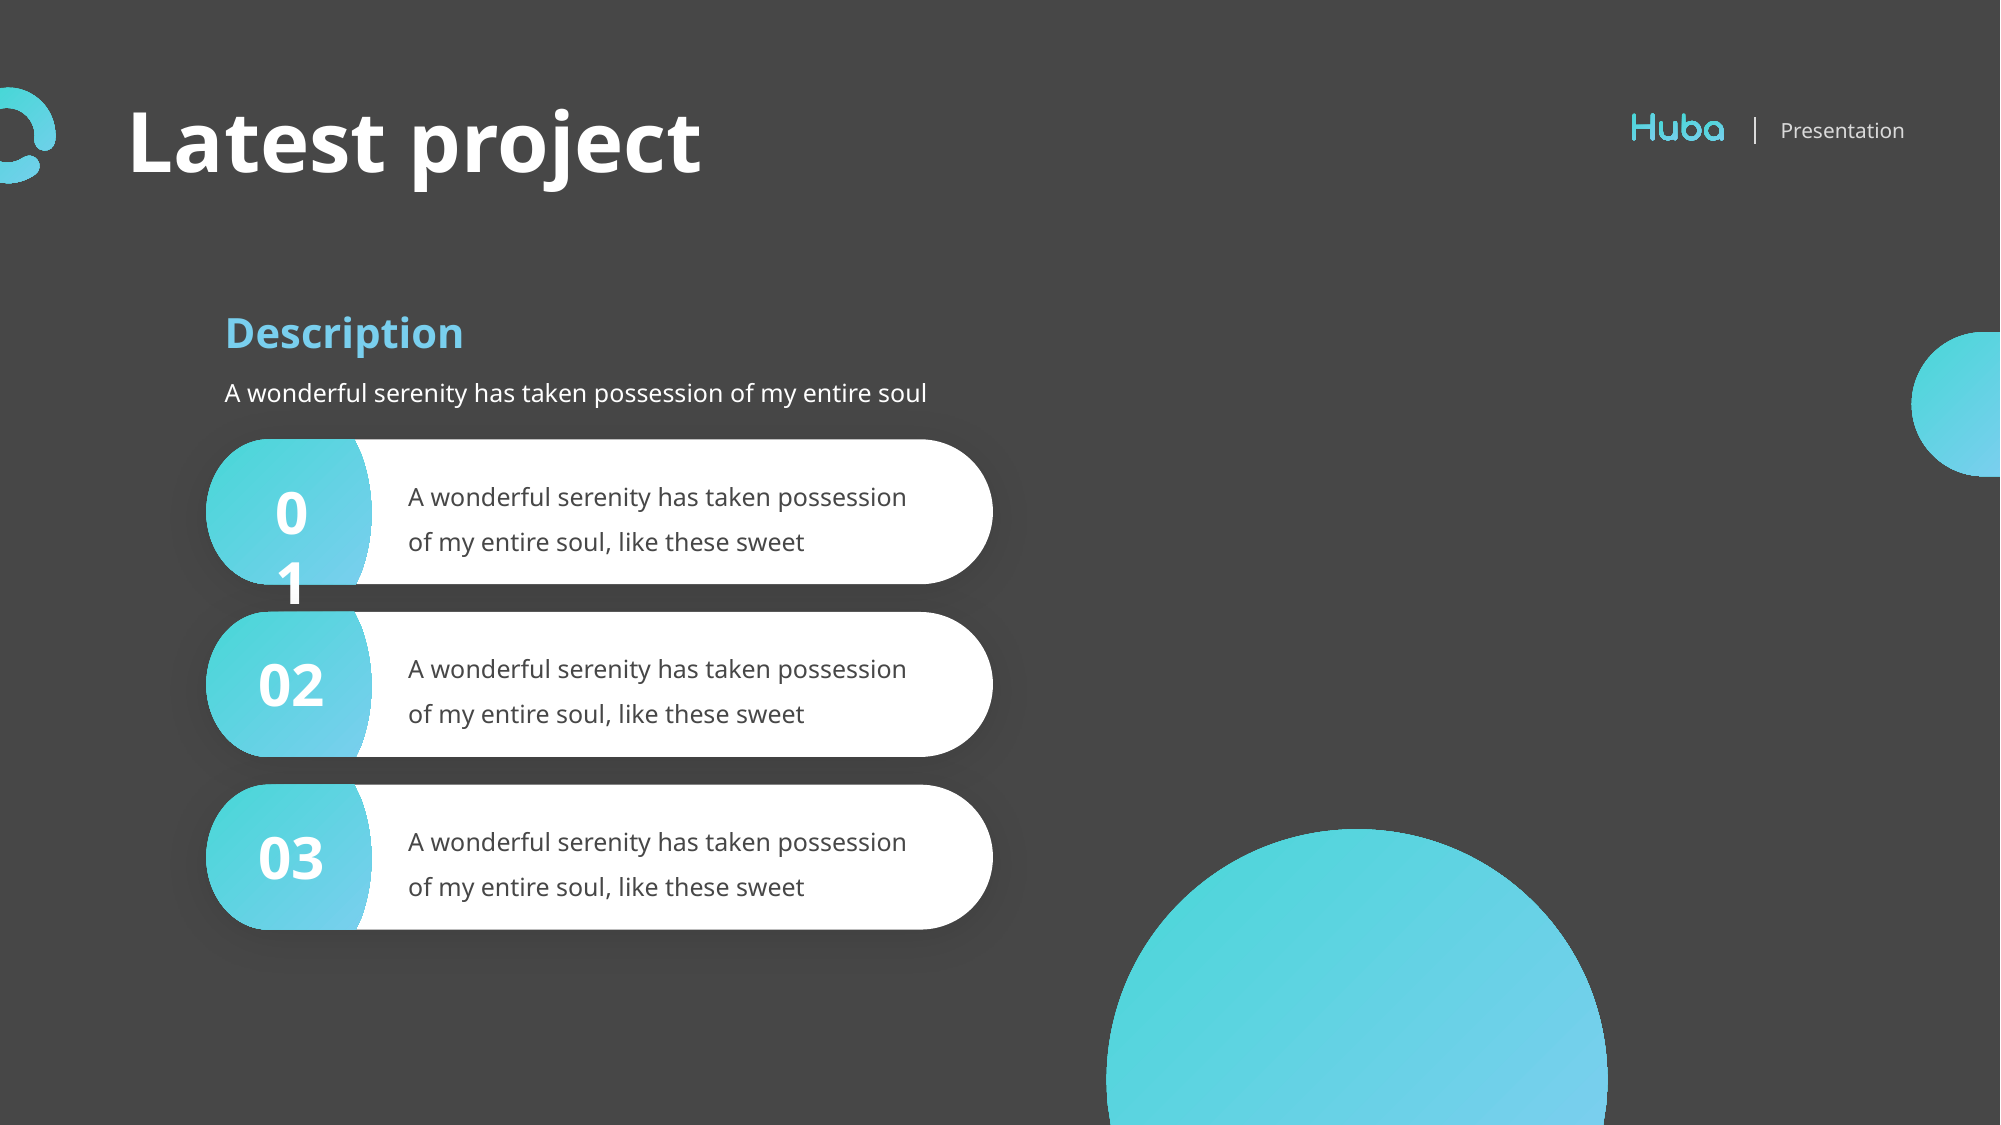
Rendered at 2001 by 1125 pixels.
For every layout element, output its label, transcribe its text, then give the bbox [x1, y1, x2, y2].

text_box 03 [236, 813, 348, 899]
text_box [355, 610, 994, 758]
text_box A wonderful serenity has taken possession of my entire soul, like these sweet [393, 458, 947, 564]
text_box Description [209, 299, 523, 365]
text_box [1105, 831, 1317, 1125]
text_box [356, 783, 994, 931]
text_box [356, 438, 994, 586]
text_box 01 [246, 468, 338, 615]
text_box [205, 783, 373, 931]
text_box A wonderful serenity has taken possession of my entire soul [209, 355, 1000, 415]
picture [1317, 376, 2000, 1125]
text_box [0, 155, 40, 184]
text_box [205, 438, 373, 586]
text_box [205, 610, 373, 758]
text_box A wonderful serenity has taken possession of my entire soul, like these sweet [393, 631, 947, 737]
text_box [1632, 113, 1724, 141]
list Latest project [111, 77, 1057, 200]
text_box A wonderful serenity has taken possession of my entire soul, like these sweet [393, 804, 947, 909]
text_box [1916, 331, 2000, 376]
text_box 02 [236, 641, 348, 726]
text_box [0, 87, 56, 151]
text_box Presentation [1765, 110, 1984, 151]
